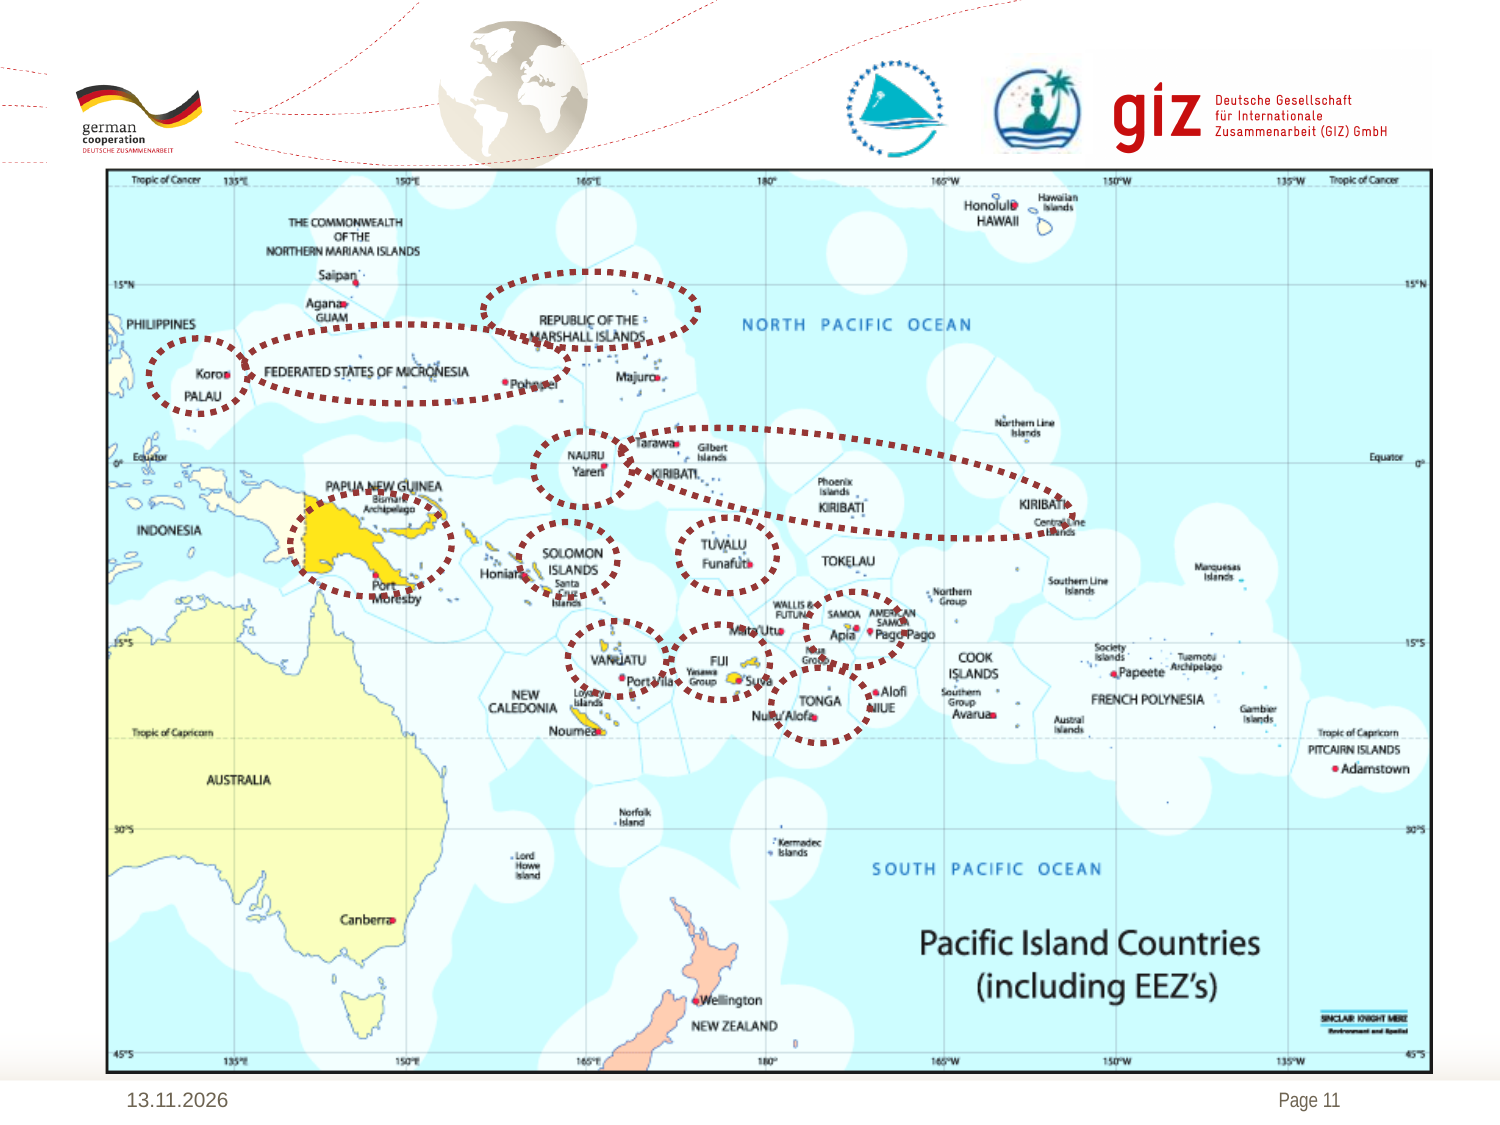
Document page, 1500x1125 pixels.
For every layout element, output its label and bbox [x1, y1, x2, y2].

slide_number [111, 1084, 325, 1121]
picture [0, 0, 1500, 1081]
